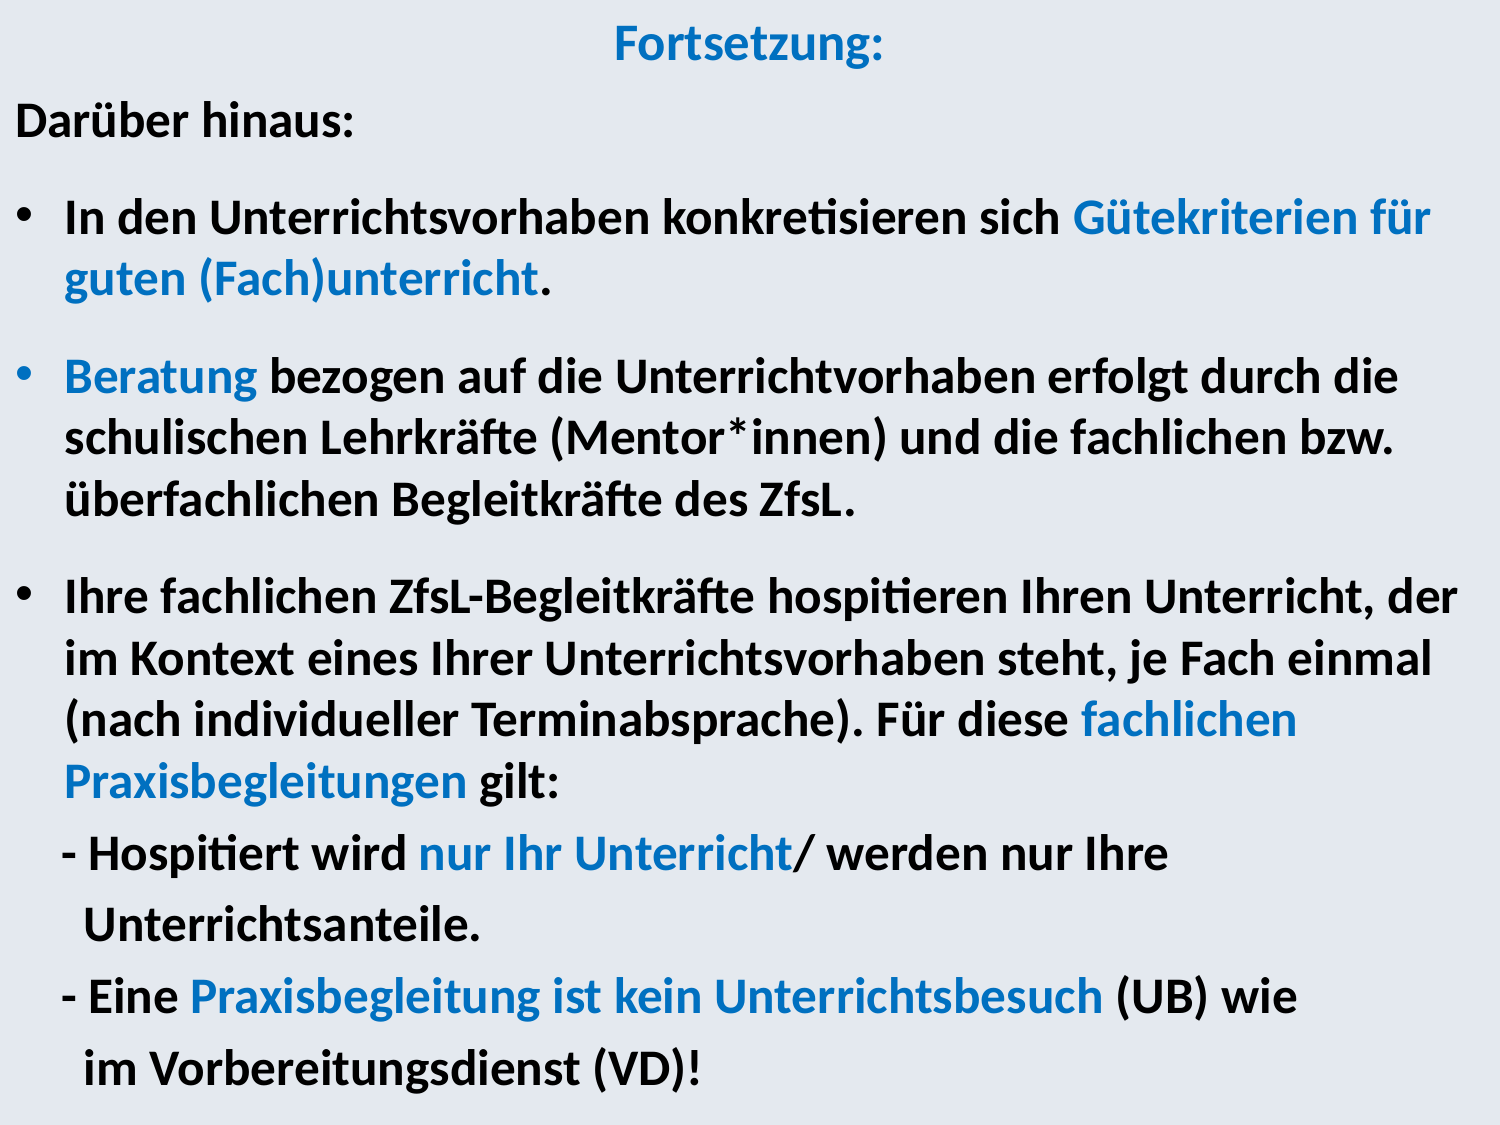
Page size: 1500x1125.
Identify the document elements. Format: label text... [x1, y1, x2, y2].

title Fortsetzung: [0, 0, 1500, 78]
list Darüber hinaus: In den Unterrichtsvorhaben konkretisieren sich Gütekriterien für guten (Fach)unterricht. Beratung bezogen auf die Unterrichtvorhaben erfolgt durch die schulischen Lehrkräfte (Mentor*innen) und die fachlichen bzw. überfachlichen Begleitkräfte des ZfsL. Ihre fachlichen ZfsL-Begleitkräfte hospitieren Ihren Unterricht, der im Kontext eines Ihrer Unterrichtsvorhaben steht, je Fach einmal (nach individueller Terminabsprache). Für diese fachlichen Praxisbegleitungen gilt: - Hospitiert wird nur Ihr Unterricht/ werden nur Ihre Unterrichtsanteile. - Eine Praxisbegleitung ist kein Unterrichtsbesuch (UB) wie im Vorbereitungsdienst (VD)! [0, 78, 1500, 1125]
